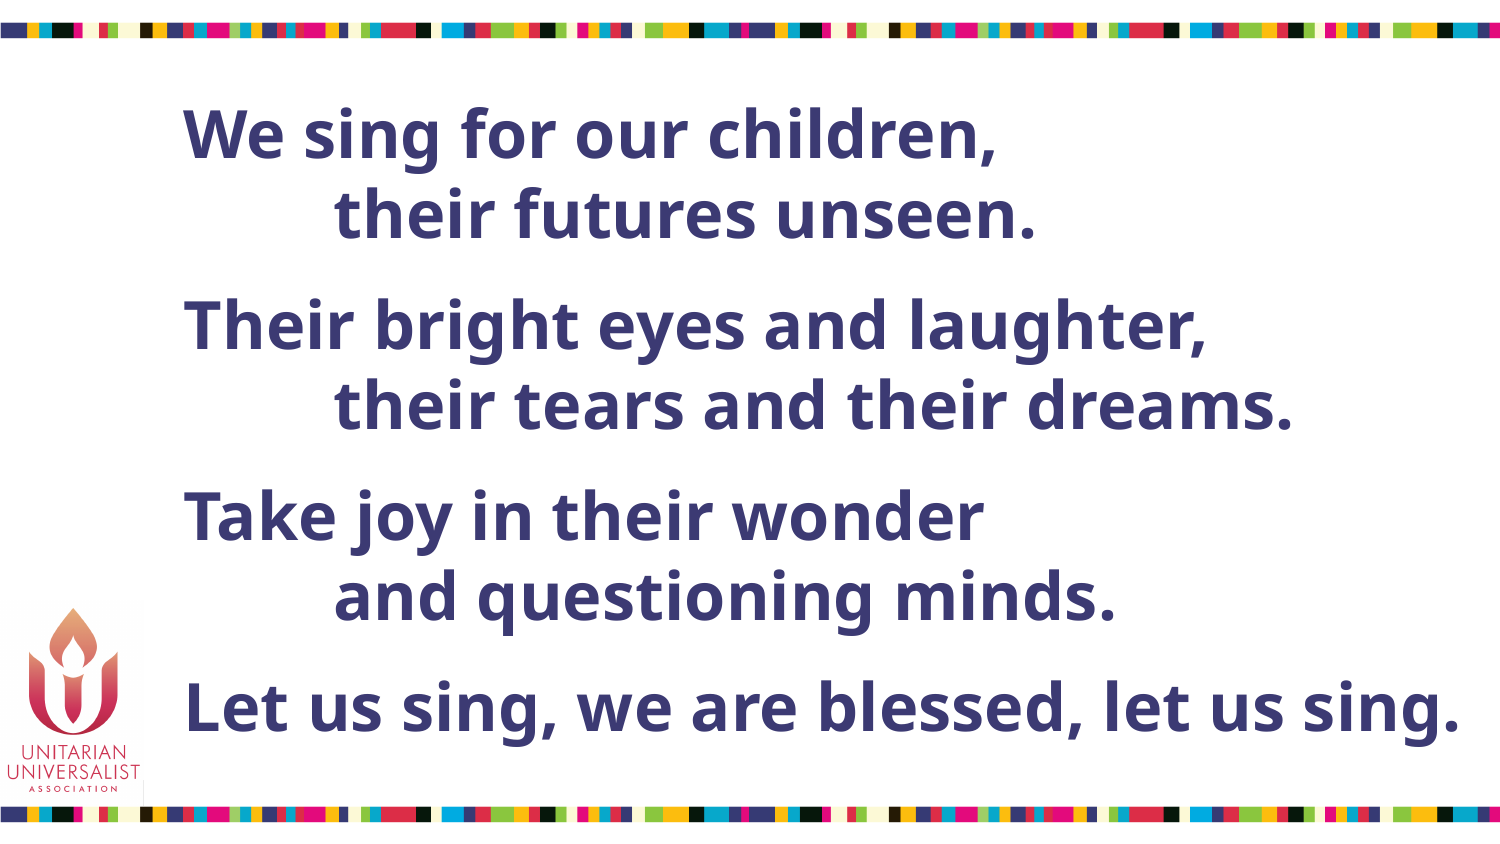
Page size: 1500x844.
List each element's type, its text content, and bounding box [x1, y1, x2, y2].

picture [0, 600, 1500, 824]
text_box We sing for our children, their futures unseen. Their bright eyes and laughter, their tears and their dreams. Take joy in their wonder and questioning minds. Let us sing, we are blessed, let us sing. [168, 76, 1490, 760]
picture [0, 22, 1500, 40]
